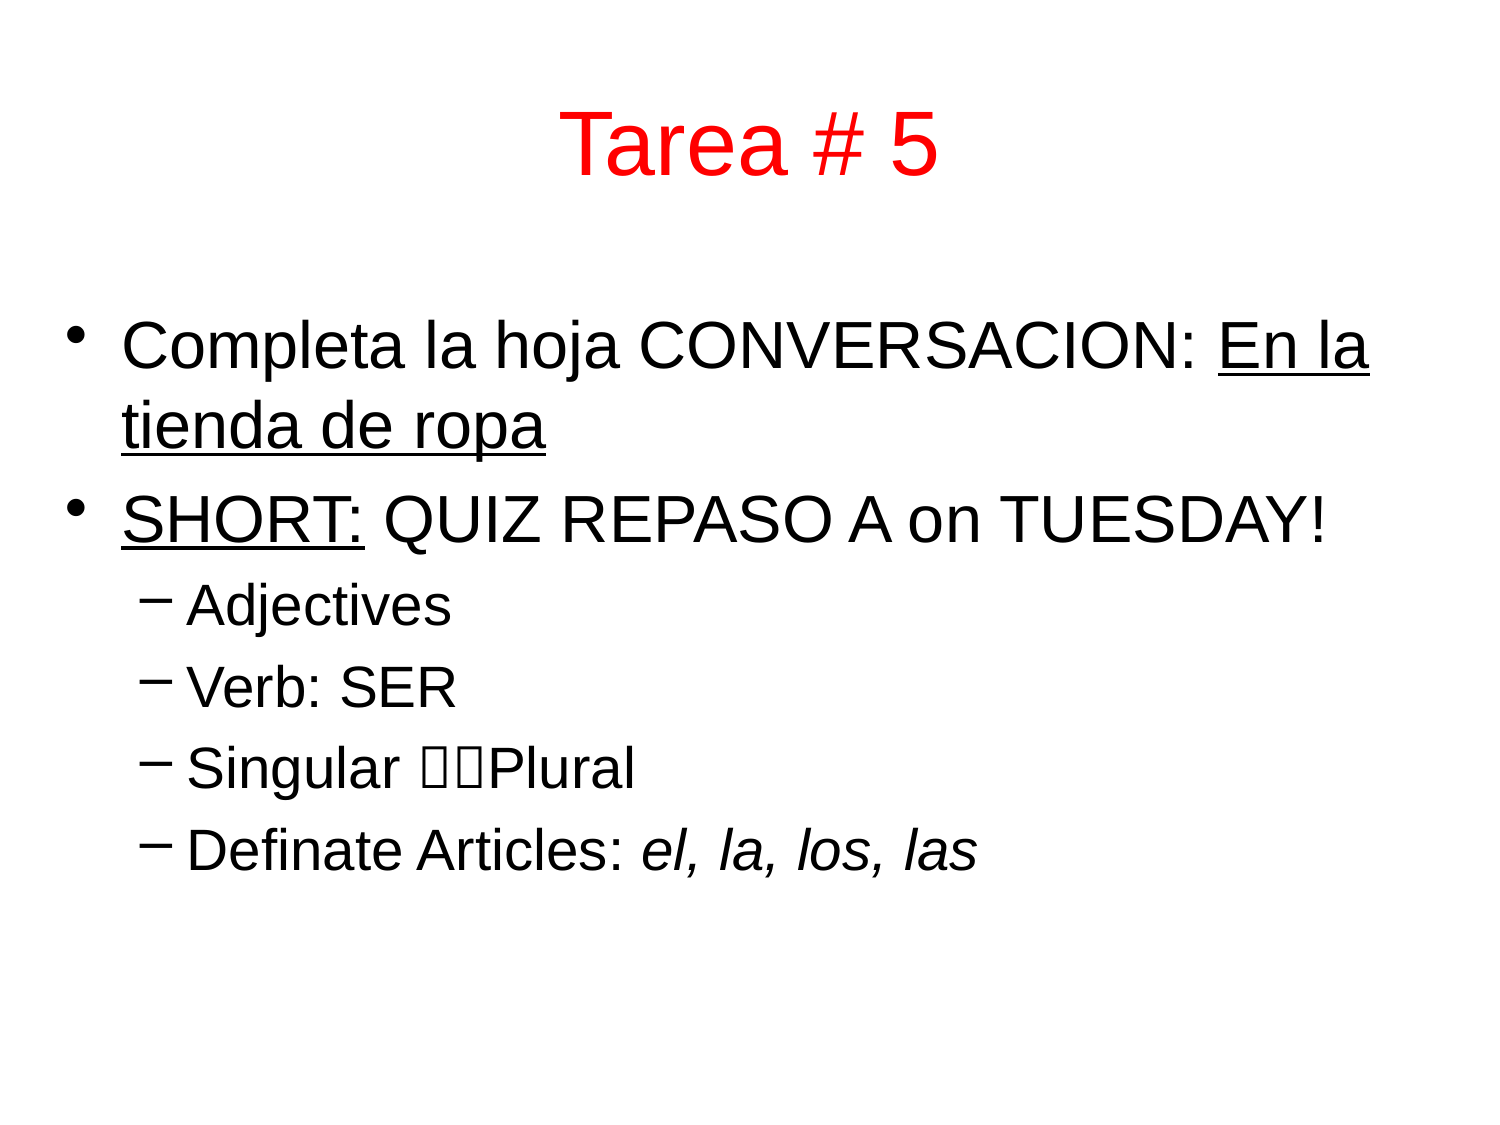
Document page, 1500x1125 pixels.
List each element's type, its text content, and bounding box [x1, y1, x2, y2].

text_box Completa la hoja CONVERSACION: En la tienda de ropa SHORT: QUIZ REPASO A on TUESDAY! Adjectives Verb: SER Singular Plural Definate Articles: el, la, los, las [50, 294, 1450, 1038]
title Tarea # 5 [75, 45, 1425, 233]
